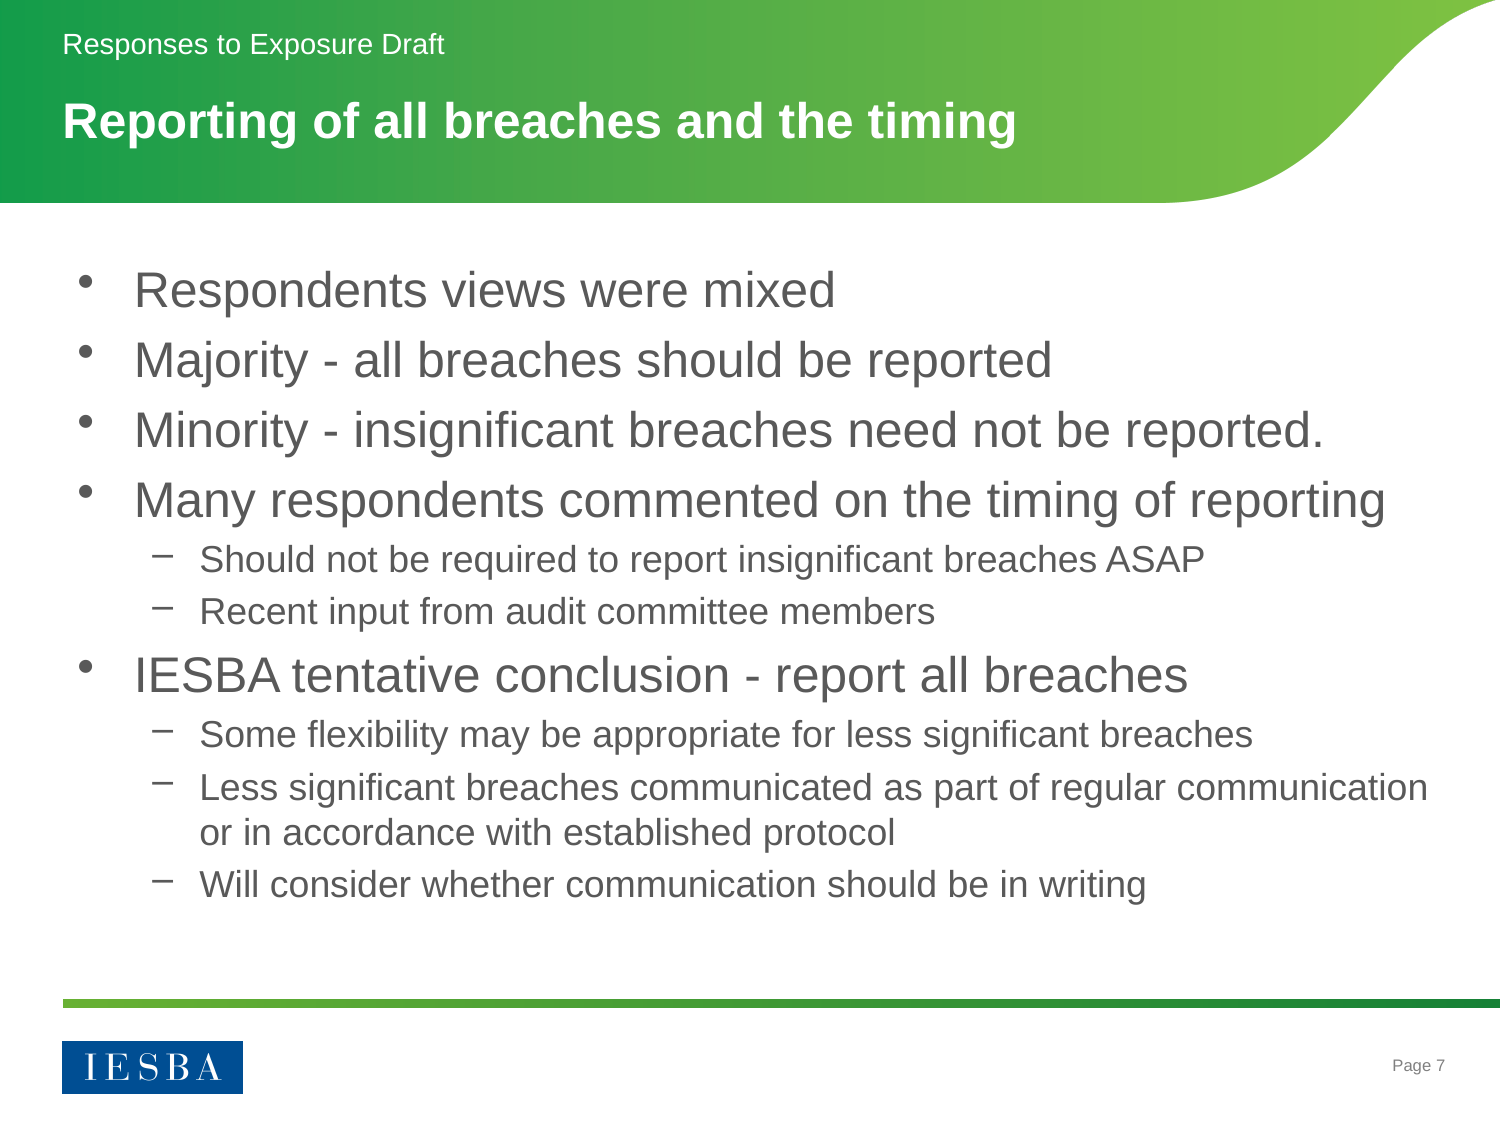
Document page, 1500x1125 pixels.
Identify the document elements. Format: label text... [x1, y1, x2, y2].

title Reporting of all breaches and the timing [62, 75, 1300, 163]
subtitle Responses to Exposure Draft [62, 24, 500, 63]
list Respondents views were mixed Majority - all breaches should be reported Minority - insignificant breaches need not be reported. Many respondents commented on the timing of reporting Should not be required to report insignificant breaches ASAP Recent input from audit committee members IESBA tentative conclusion - report all breaches Some flexibility may be appropriate for less significant breaches Less significant breaches communicated as part of regular communication or in accordance with established protocol Will consider whether communication should be in writing [62, 249, 1450, 925]
picture [0, 0, 1497, 203]
picture [62, 1041, 243, 1094]
